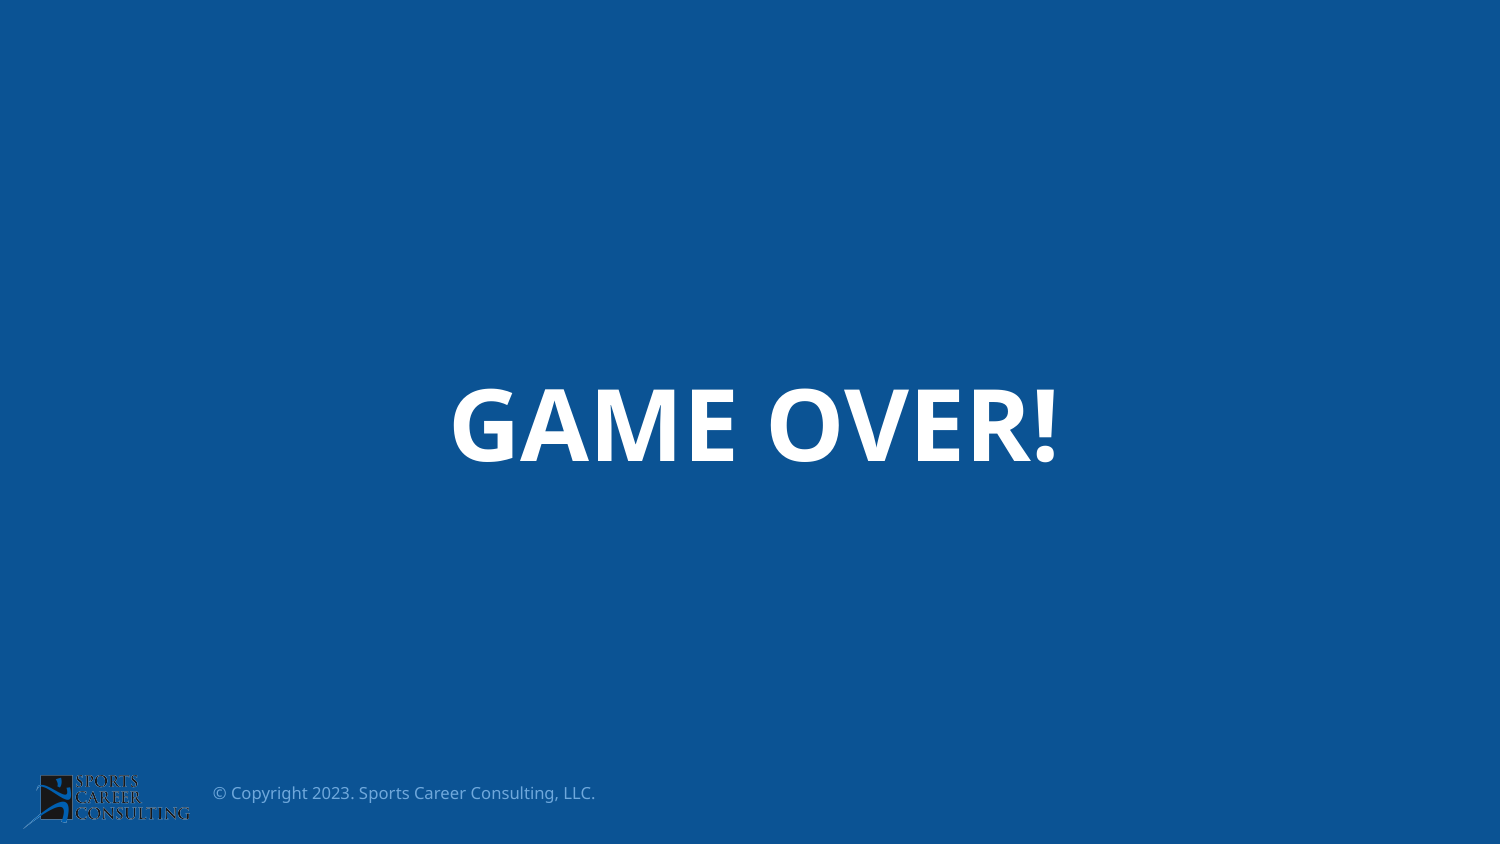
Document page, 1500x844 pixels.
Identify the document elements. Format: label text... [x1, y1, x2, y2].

text_box © Copyright 2023. Sports Career Consulting, LLC. [197, 767, 750, 838]
title GAME OVER! [110, 351, 1399, 493]
picture [22, 774, 190, 829]
